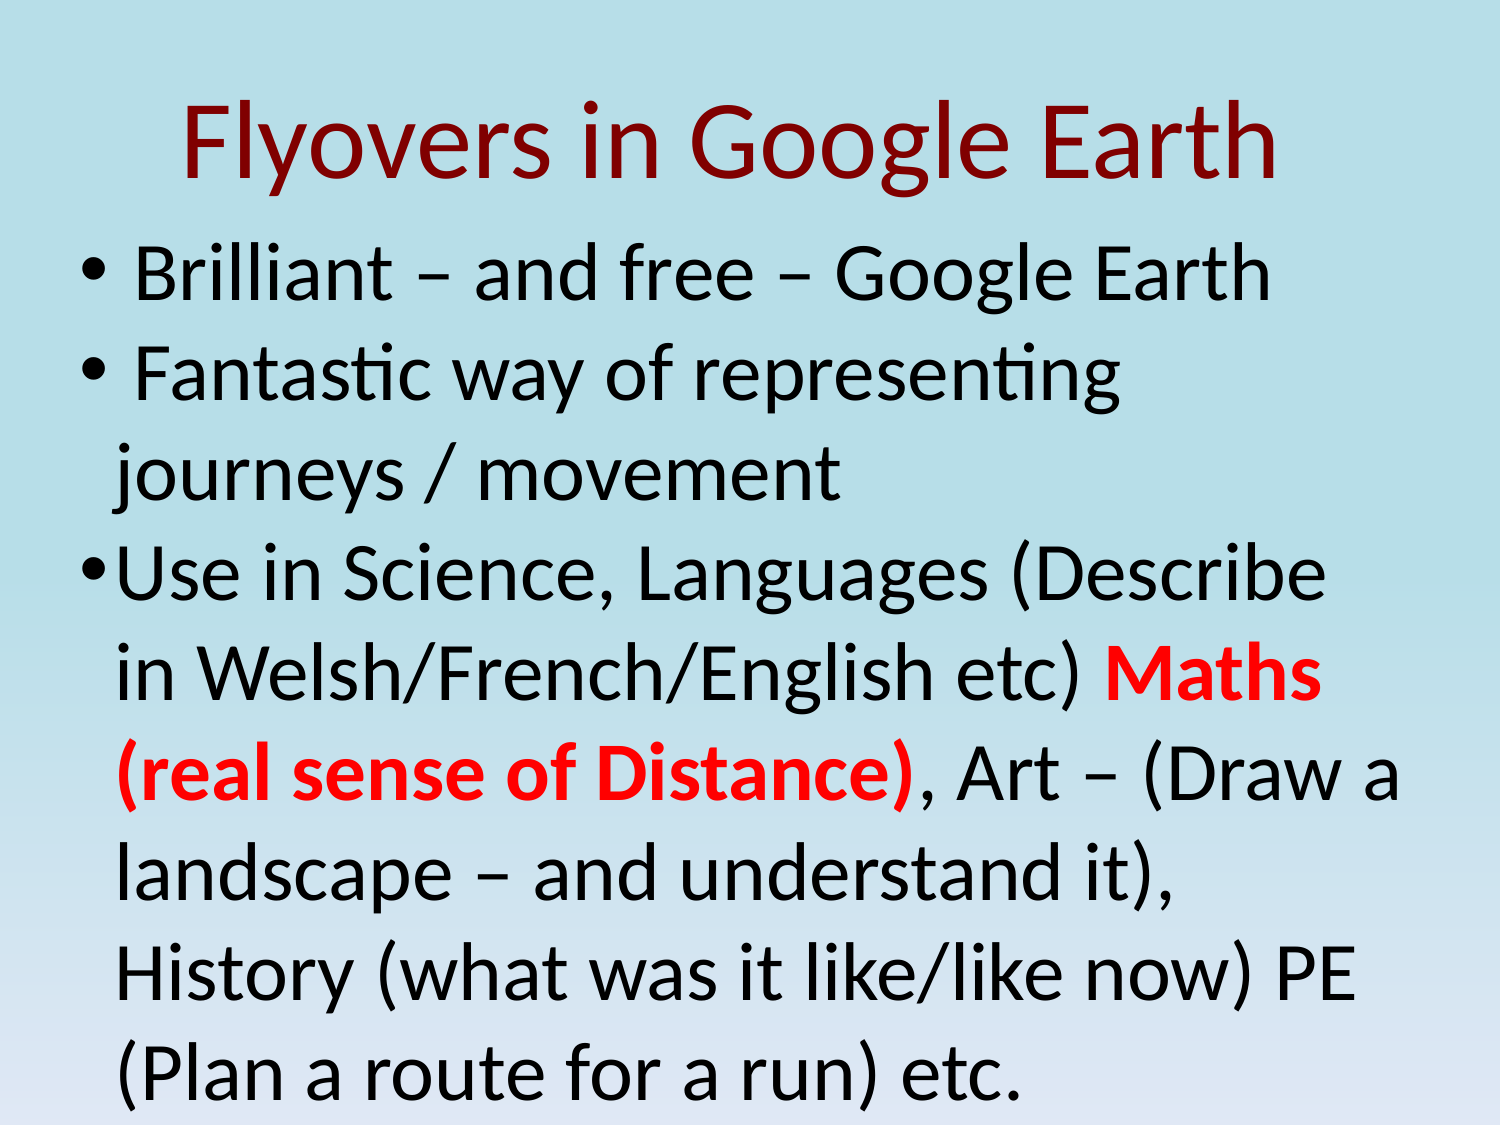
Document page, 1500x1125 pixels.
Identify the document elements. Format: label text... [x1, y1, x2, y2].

text_box Flyovers in Google Earth [93, 58, 1369, 208]
text_box Brilliant – and free – Google Earth Fantastic way of representing journeys / movement Use in Science, Languages (Describe in Welsh/French/English etc) Maths (real sense of Distance), Art – (Draw a landscape – and understand it), History (what was it like/like now) PE (Plan a route for a run) etc. [64, 209, 1425, 1125]
